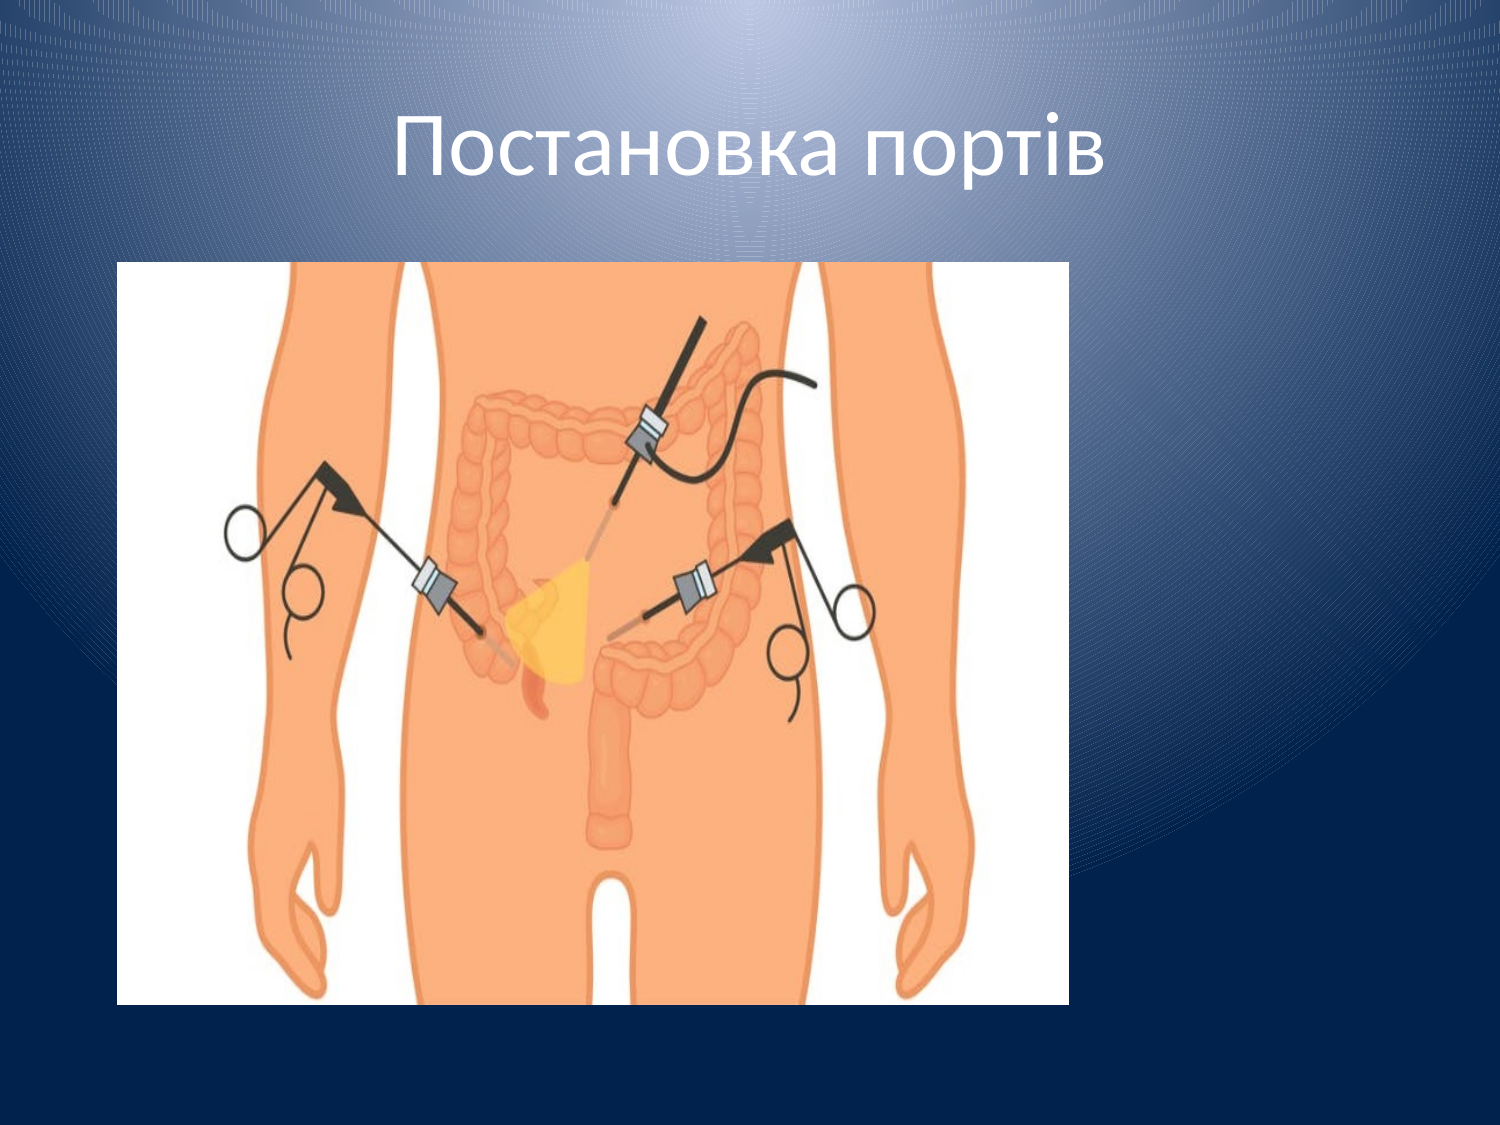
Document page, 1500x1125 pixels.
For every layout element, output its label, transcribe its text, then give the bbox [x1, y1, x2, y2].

title Постановка портів [75, 45, 1425, 233]
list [116, 262, 1070, 1006]
